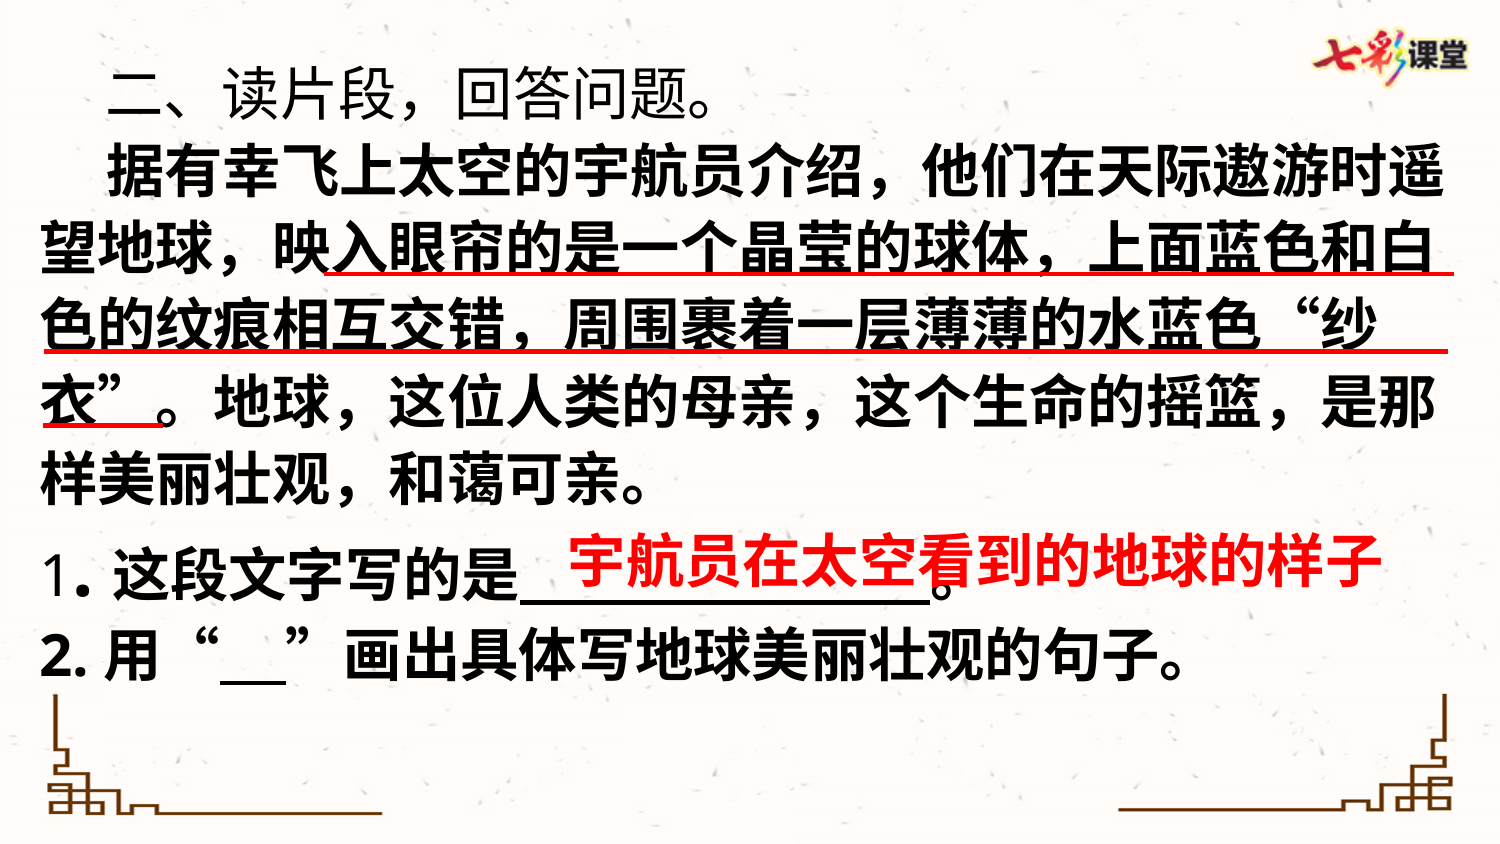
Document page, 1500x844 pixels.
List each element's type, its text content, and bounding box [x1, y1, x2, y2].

picture [0, 0, 1500, 844]
text_box 宇航员在太空看到的地球的样子 [553, 517, 1410, 602]
text_box 二、读片段，回答问题。 据有幸飞上太空的宇航员介绍，他们在天际遨游时遥望地球，映入眼帘的是一个晶莹的球体，上面蓝色和白色的纹痕相互交错，周围裹着一层薄薄的水蓝色“纱衣”。地球，这位人类的母亲，这个生命的摇篮，是那样美丽壮观，和蔼可亲。 1.这段文字写的是 。 2.用“ ”画出具体写地球美丽壮观的句子。 [24, 43, 1476, 696]
